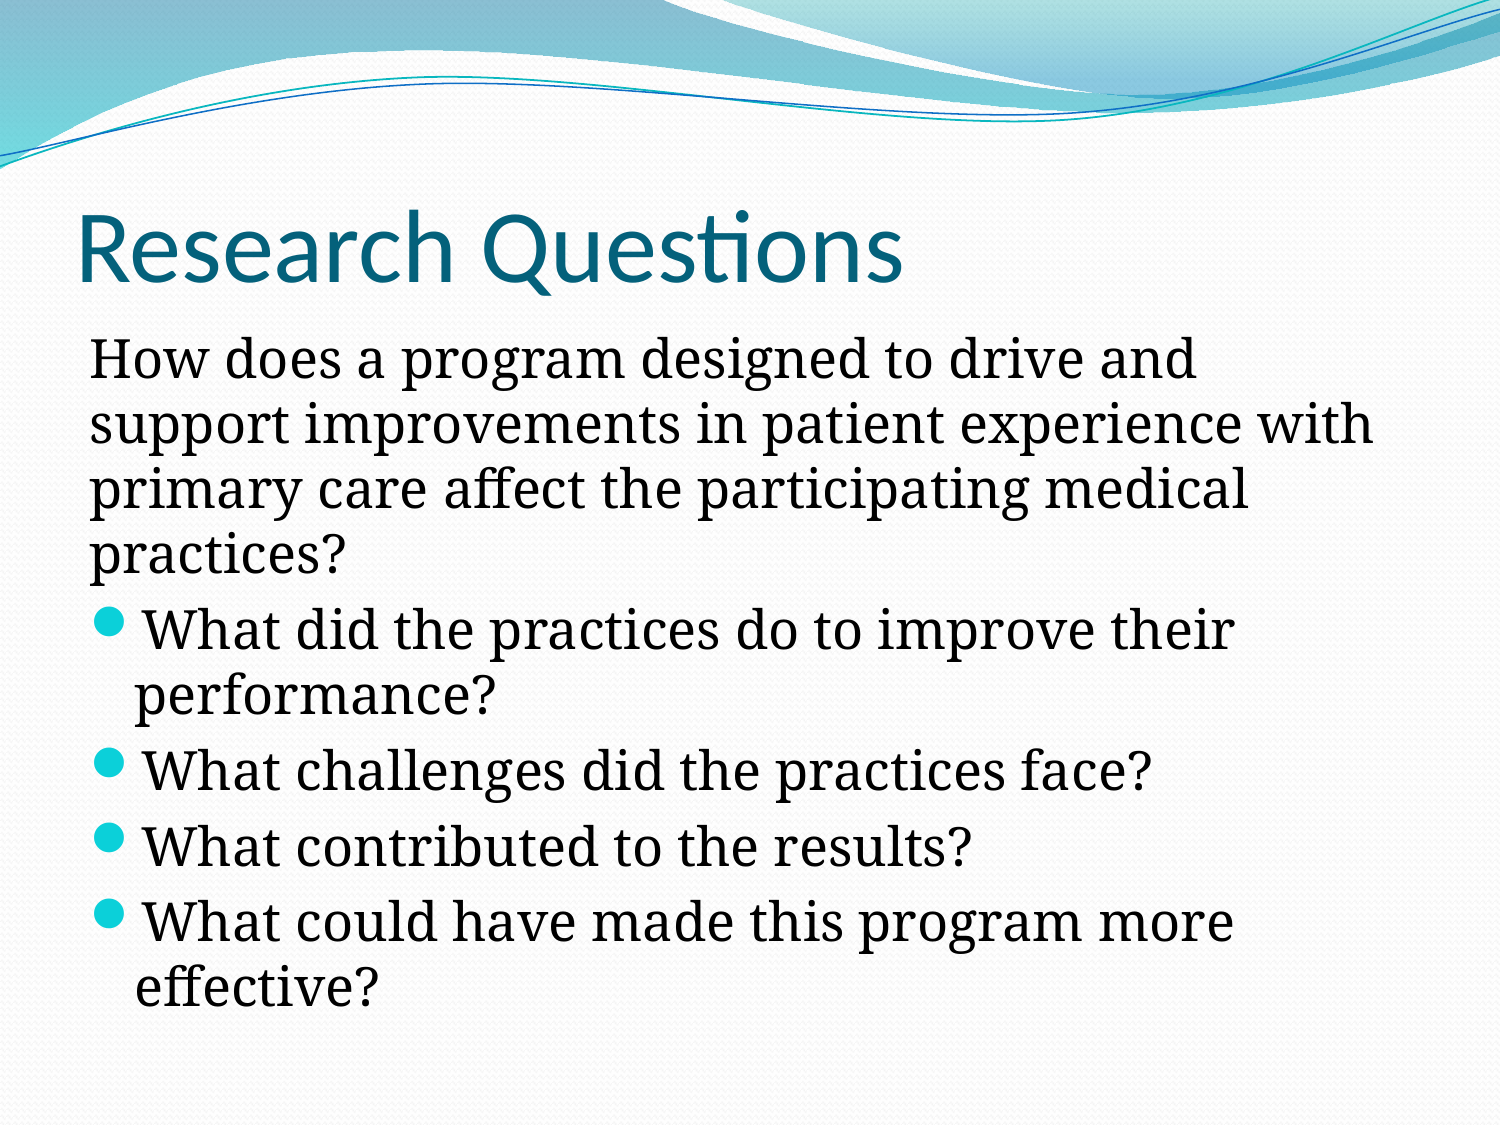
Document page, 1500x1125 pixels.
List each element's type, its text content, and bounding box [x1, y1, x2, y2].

title Research Questions [75, 115, 1425, 303]
list How does a program designed to drive and support improvements in patient experience with primary care affect the participating medical practices? What did the practices do to improve their performance? What challenges did the practices face? What contributed to the results? What could have made this program more effective? [75, 317, 1425, 1038]
